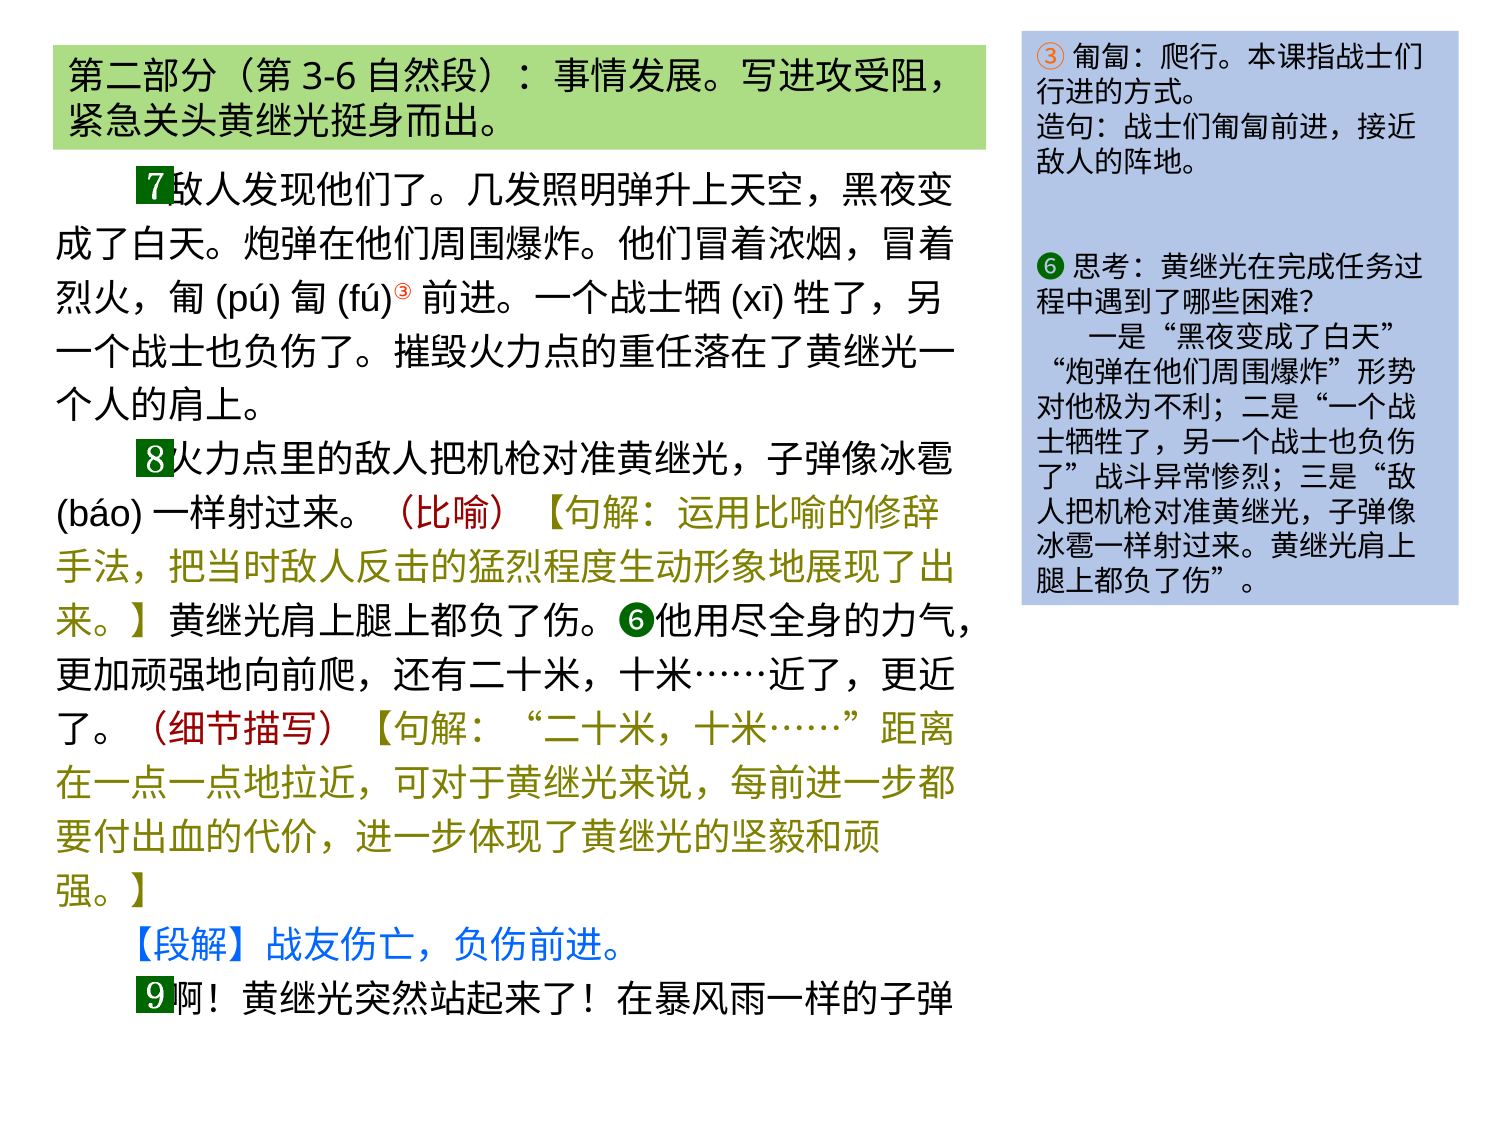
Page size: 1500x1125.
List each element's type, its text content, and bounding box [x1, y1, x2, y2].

picture [136, 439, 174, 477]
text_box ③匍匐：爬行。本课指战士们行进的方式。 造句：战士们匍匐前进，接近敌人的阵地。 ❻思考：黄继光在完成任务过程中遇到了哪些困难？ 一是“黑夜变成了白天”“炮弹在他们周围爆炸”形势对他极为不利；二是“一个战士牺牲了，另一个战士也负伤了”战斗异常惨烈；三是“敌人把机枪对准黄继光，子弹像冰雹一样射过来。黄继光肩上腿上都负了伤”。 [1021, 30, 1459, 606]
text_box 第二部分（第3-6自然段）：事情发展。写进攻受阻，紧急关头黄继光挺身而出。 [53, 45, 987, 150]
text_box 敌人发现他们了。几发照明弹升上天空，黑夜变成了白天。炮弹在他们周围爆炸。他们冒着浓烟，冒着烈火，匍(pú)匐(fú)③前进。一个战士牺(xī)牲了，另一个战士也负伤了。摧毁火力点的重任落在了黄继光一个人的肩上。 火力点里的敌人把机枪对准黄继光，子弹像冰雹(báo)一样射过来。（比喻）【句解：运用比喻的修辞手法，把当时敌人反击的猛烈程度生动形象地展现了出来。】黄继光肩上腿上都负了伤。❻他用尽全身的力气，更加顽强地向前爬，还有二十米，十米……近了，更近了。（细节描写）【句解：“二十米，十米……”距离在一点一点地拉近，可对于黄继光来说，每前进一步都要付出血的代价，进一步体现了黄继光的坚毅和顽强。】 【段解】战友伤亡，负伤前进。 啊！黄继光突然站起来了！在暴风雨一样的子弹 [41, 149, 987, 1028]
picture [136, 975, 174, 1013]
picture [136, 166, 174, 204]
text_box [41, 31, 999, 1059]
